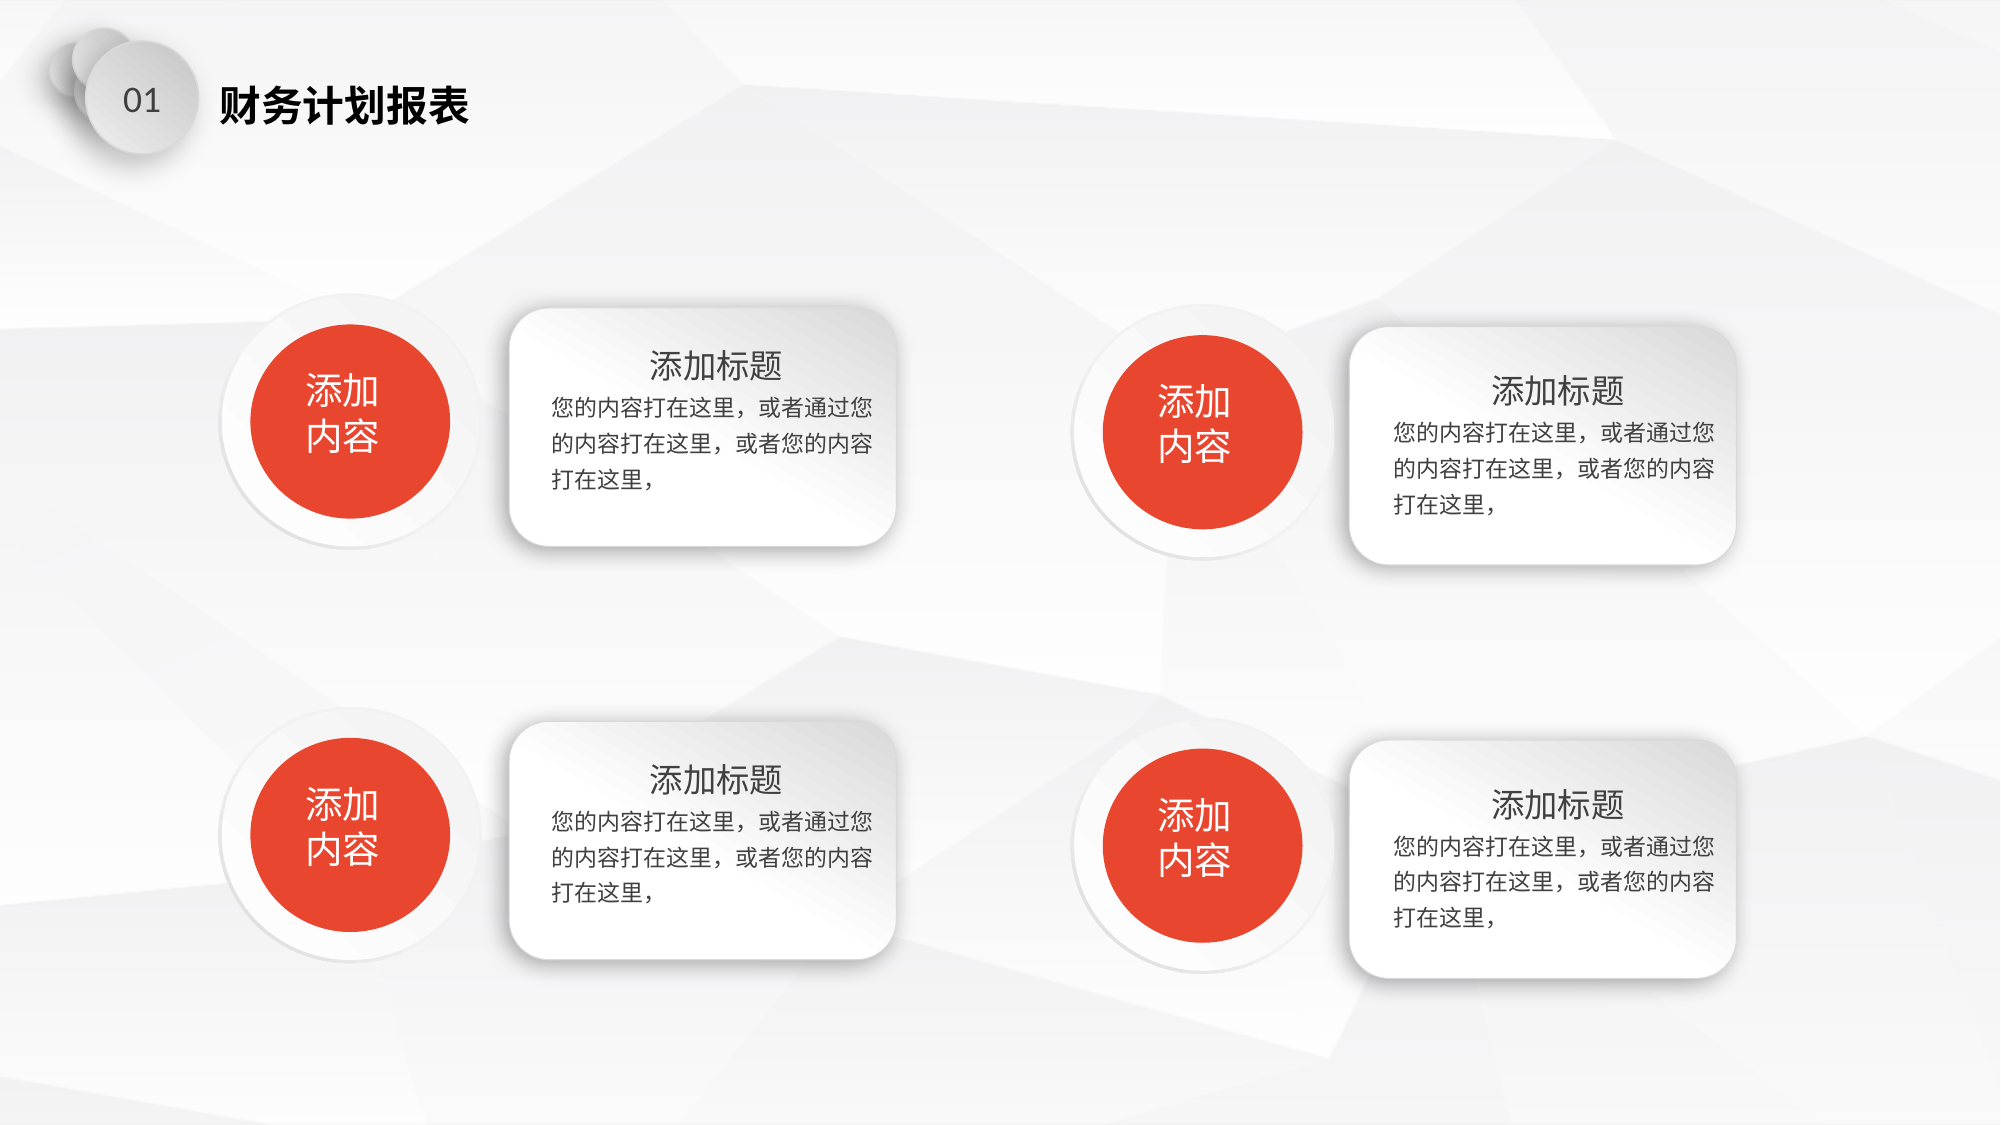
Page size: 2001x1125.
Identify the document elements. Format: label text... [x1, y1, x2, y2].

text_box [218, 293, 483, 550]
text_box 财务计划报表 [199, 72, 491, 138]
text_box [1378, 763, 1744, 940]
text_box [509, 307, 897, 547]
text_box [509, 721, 897, 960]
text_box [49, 28, 199, 154]
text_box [536, 325, 902, 502]
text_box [218, 706, 483, 964]
text_box [1349, 739, 1737, 979]
text_box [1349, 326, 1737, 565]
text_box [536, 739, 902, 916]
picture [0, 0, 2001, 1125]
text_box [1378, 350, 1744, 527]
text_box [1070, 303, 1335, 561]
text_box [1070, 717, 1335, 974]
